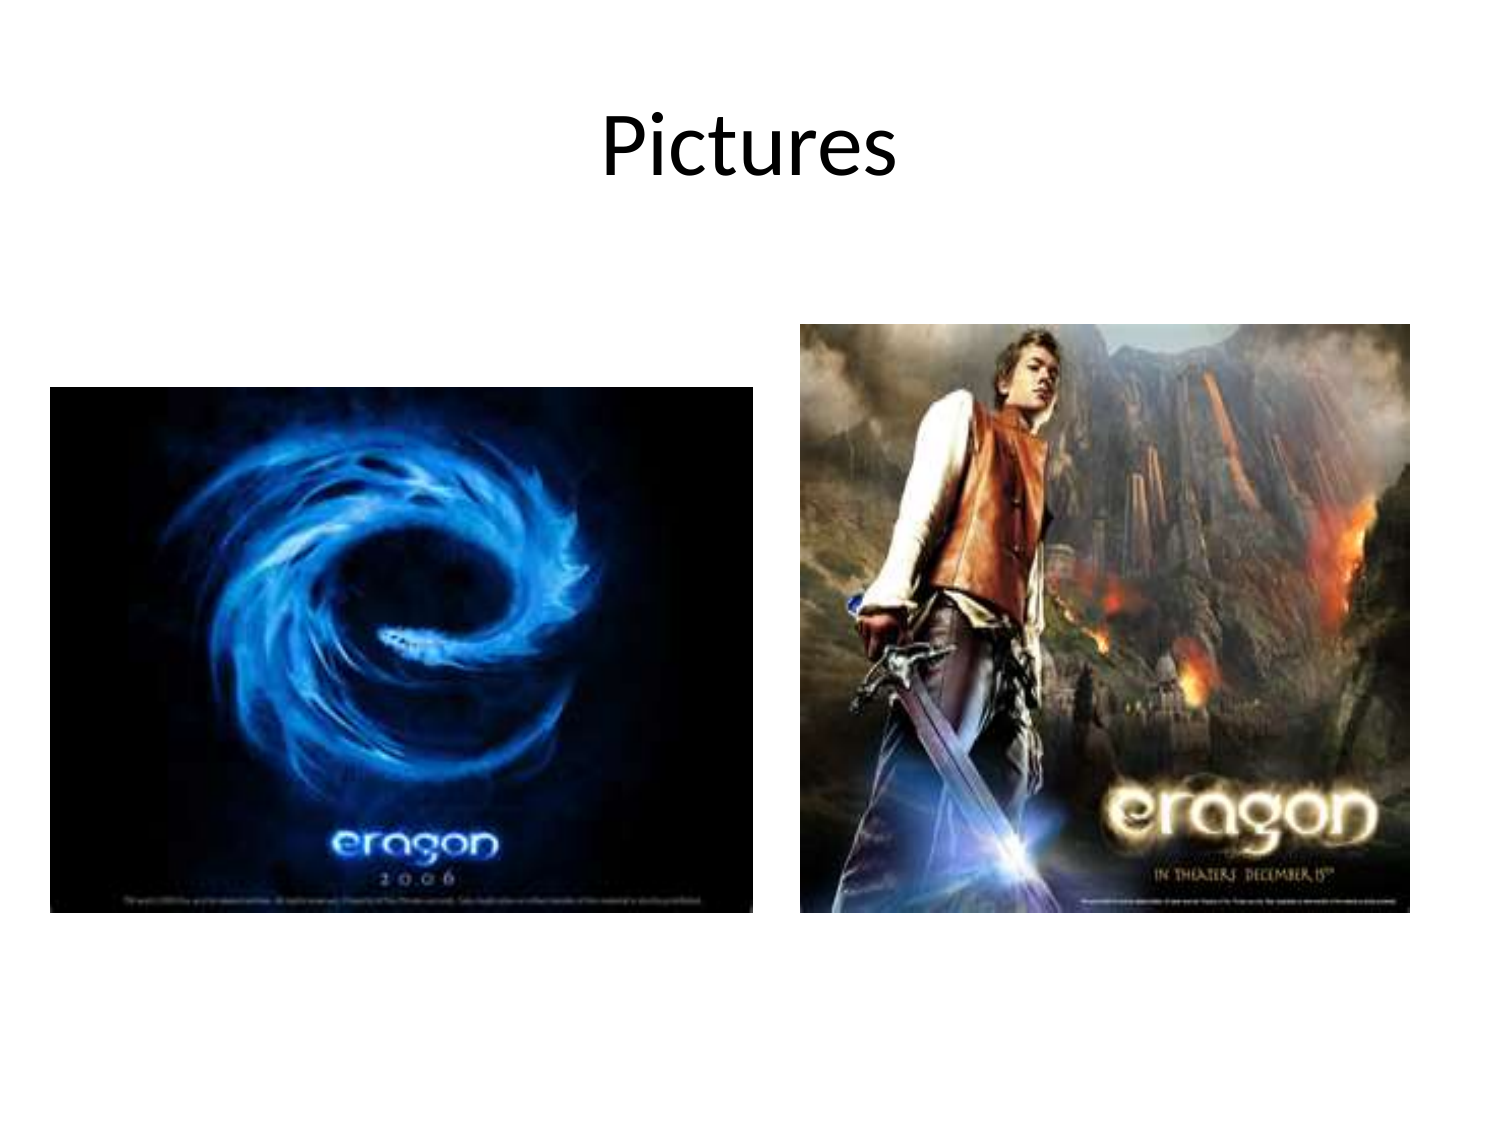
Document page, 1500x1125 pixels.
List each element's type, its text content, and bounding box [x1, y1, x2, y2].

title Pictures [75, 45, 1425, 233]
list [49, 387, 753, 913]
picture [799, 324, 1410, 913]
